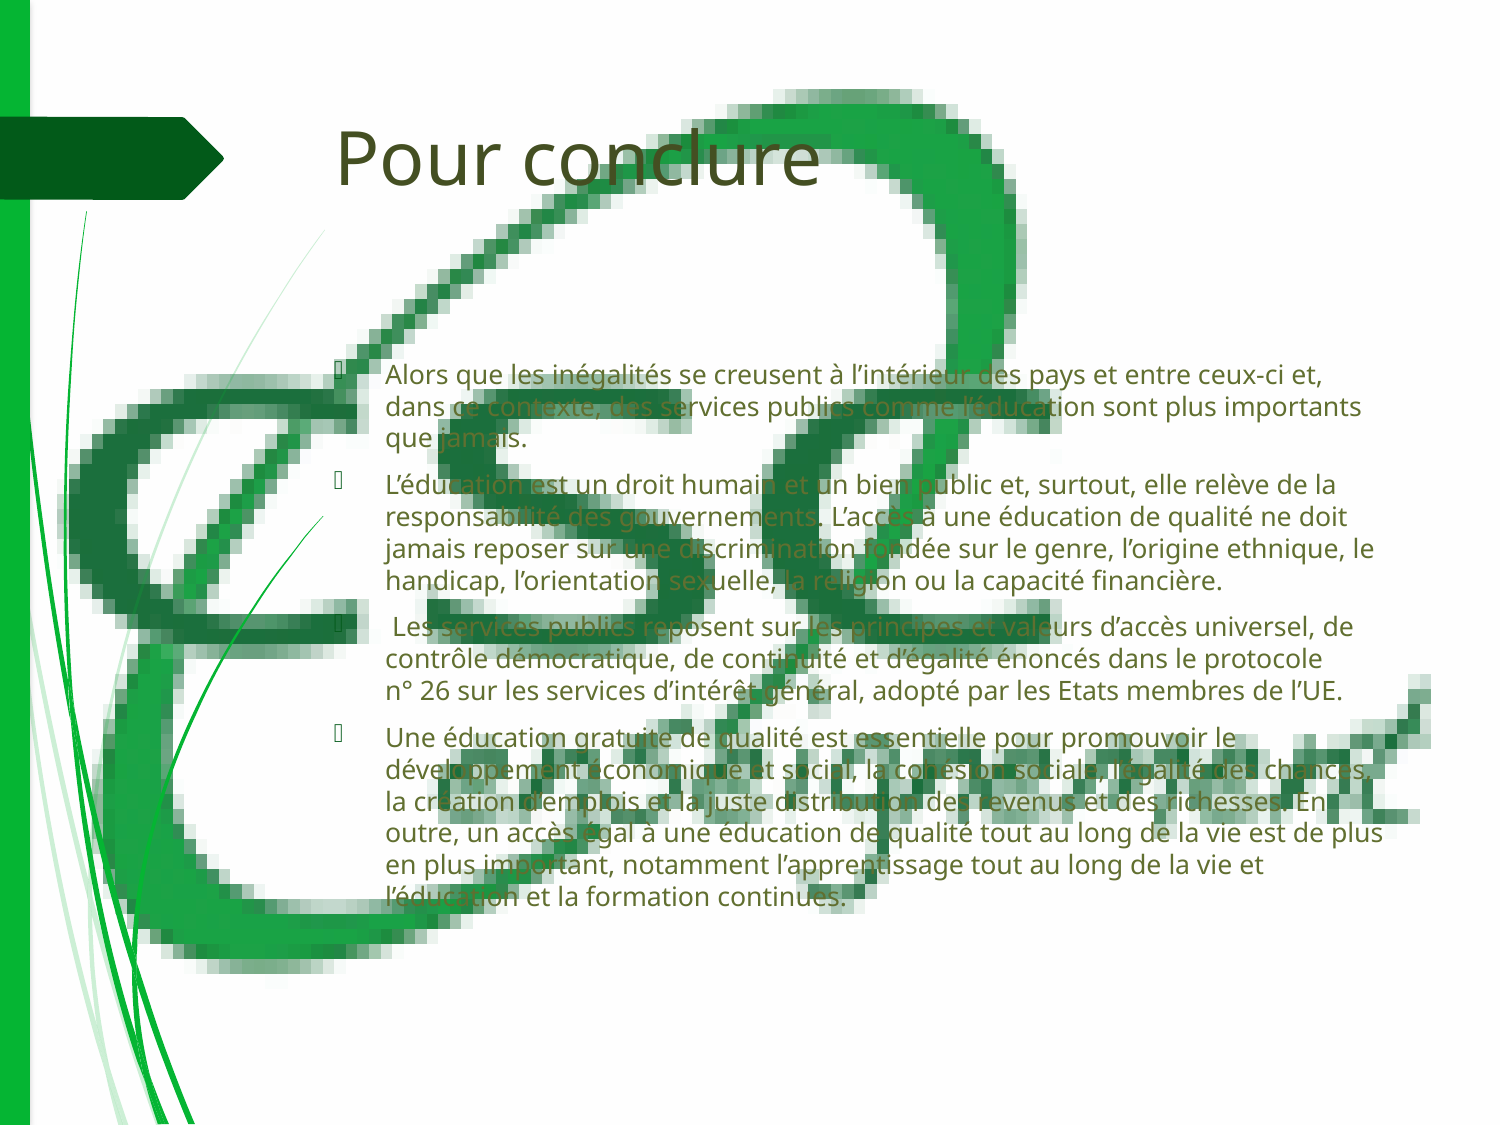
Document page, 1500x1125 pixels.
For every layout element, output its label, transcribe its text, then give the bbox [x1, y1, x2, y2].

title Pour conclure [319, 102, 1400, 313]
list Alors que les inégalités se creusent à l’intérieur des pays et entre ceux-ci et, dans ce contexte, des services publics comme l’éducation sont plus importants que jamais. L’éducation est un droit humain et un bien public et, surtout, elle relève de la responsabilité des gouvernements. L’accès à une éducation de qualité ne doit jamais reposer sur une discrimination fondée sur le genre, l’origine ethnique, le handicap, l’orientation sexuelle, la religion ou la capacité financière. Les services publics reposent sur les principes et valeurs d’accès universel, de contrôle démocratique, de continuité et d’égalité énoncés dans le protocole n° 26 sur les services d’intérêt général, adopté par les Etats membres de l’UE. Une éducation gratuite de qualité est essentielle pour promouvoir le développement économique et social, la cohésion sociale, l’égalité des chances, la création d’emplois et la juste distribution des revenus et des richesses. En outre, un accès égal à une éducation de qualité tout au long de la vie est de plus en plus important, notamment l’apprentissage tout au long de la vie et l’éducation et la formation continues. [318, 350, 1400, 970]
